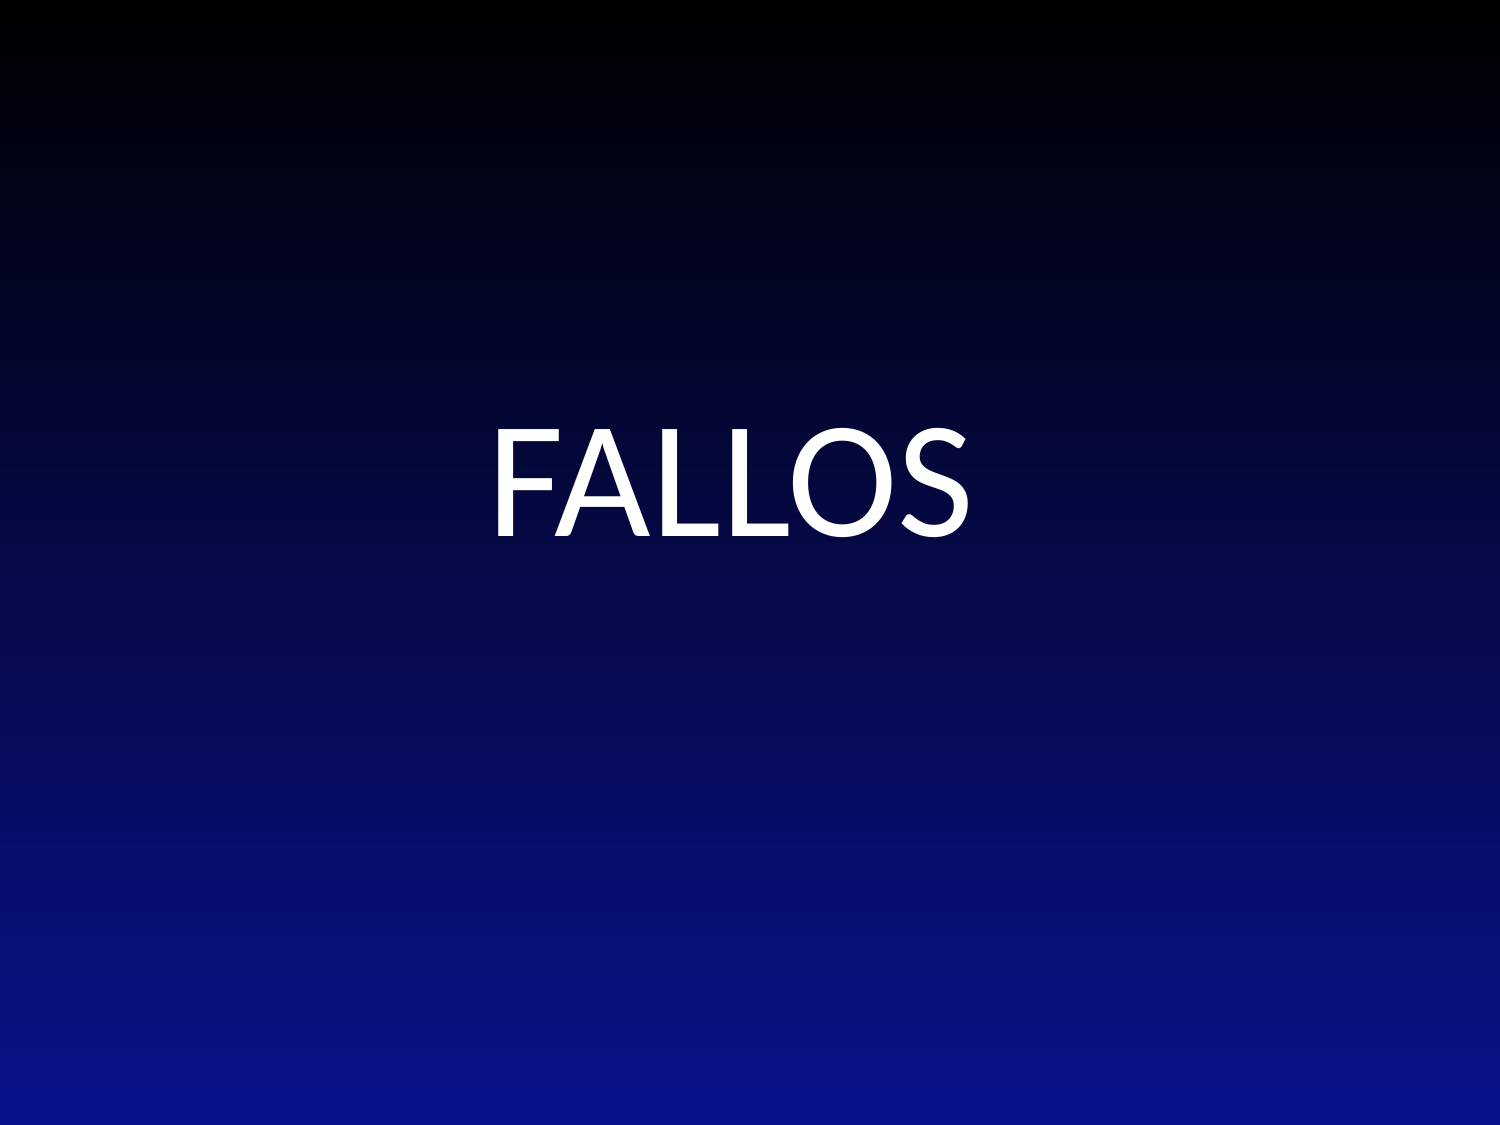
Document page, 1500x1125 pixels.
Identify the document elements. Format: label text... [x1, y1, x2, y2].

title FALLOS [112, 349, 1388, 591]
